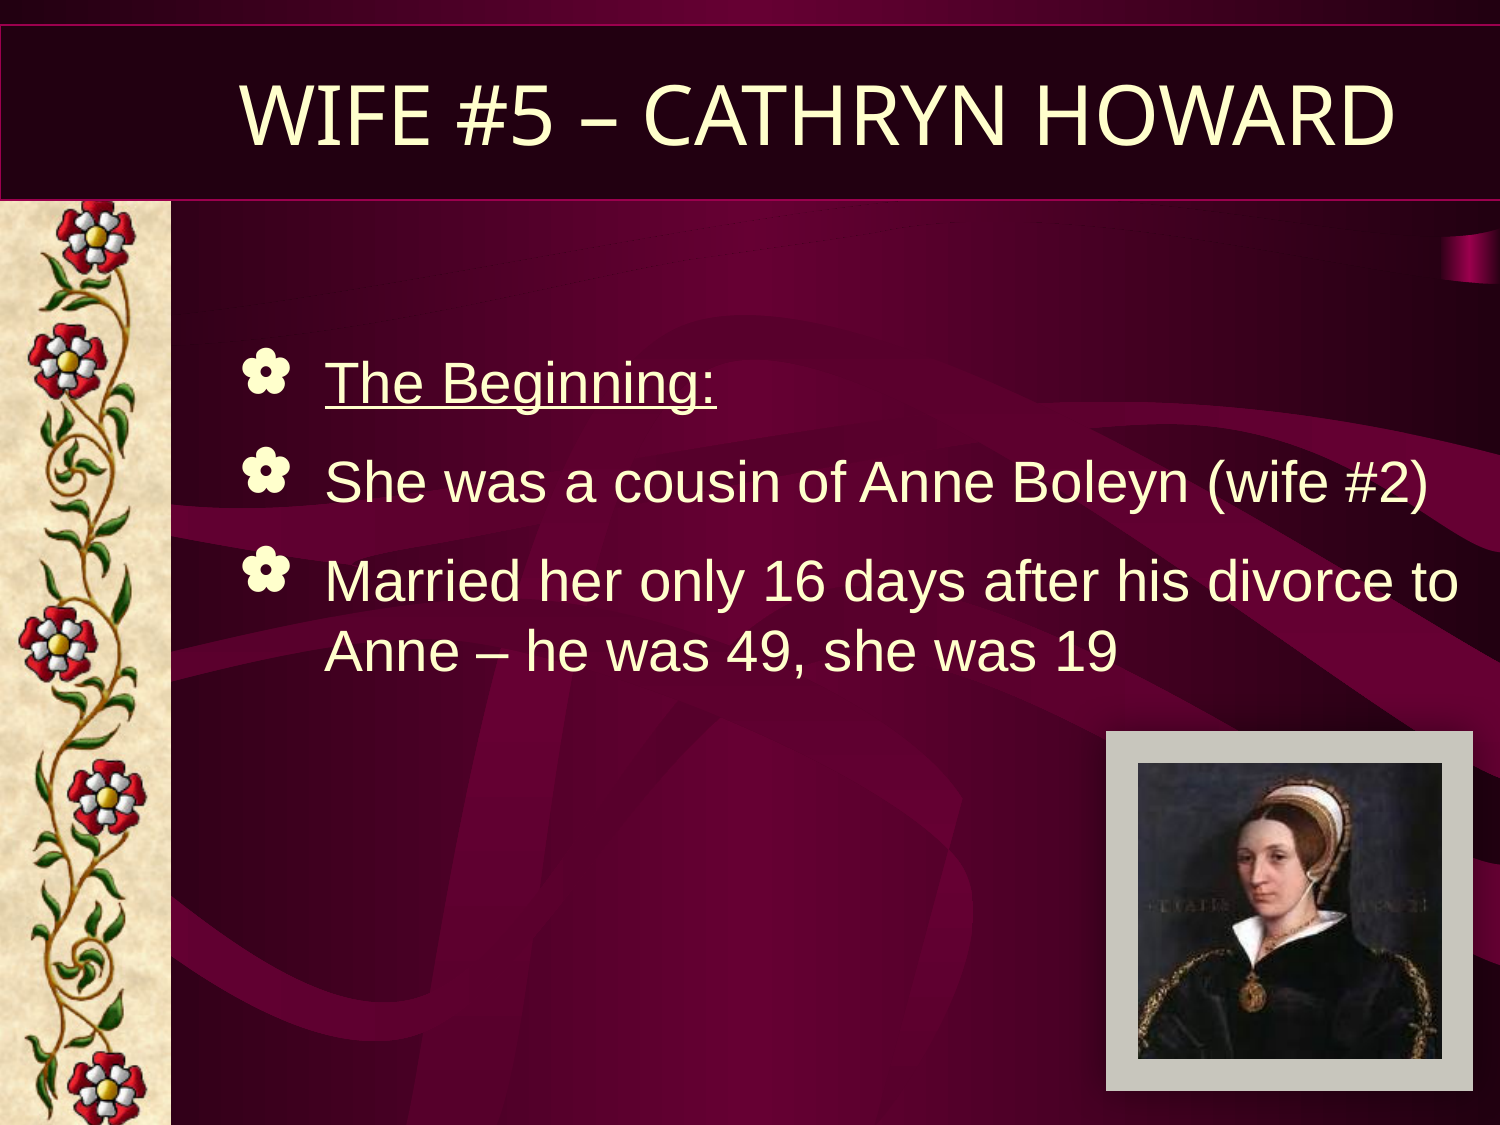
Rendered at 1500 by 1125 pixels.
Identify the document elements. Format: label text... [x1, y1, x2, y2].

text_box WIFE #5 – CATHRYN HOWARD [0, 24, 1500, 200]
text_box The Beginning: She was a cousin of Anne Boleyn (wife #2) Married her only 16 days after his divorce to Anne – he was 49, she was 19 [224, 337, 1500, 691]
picture [0, 127, 171, 1125]
picture [1137, 762, 1443, 1060]
